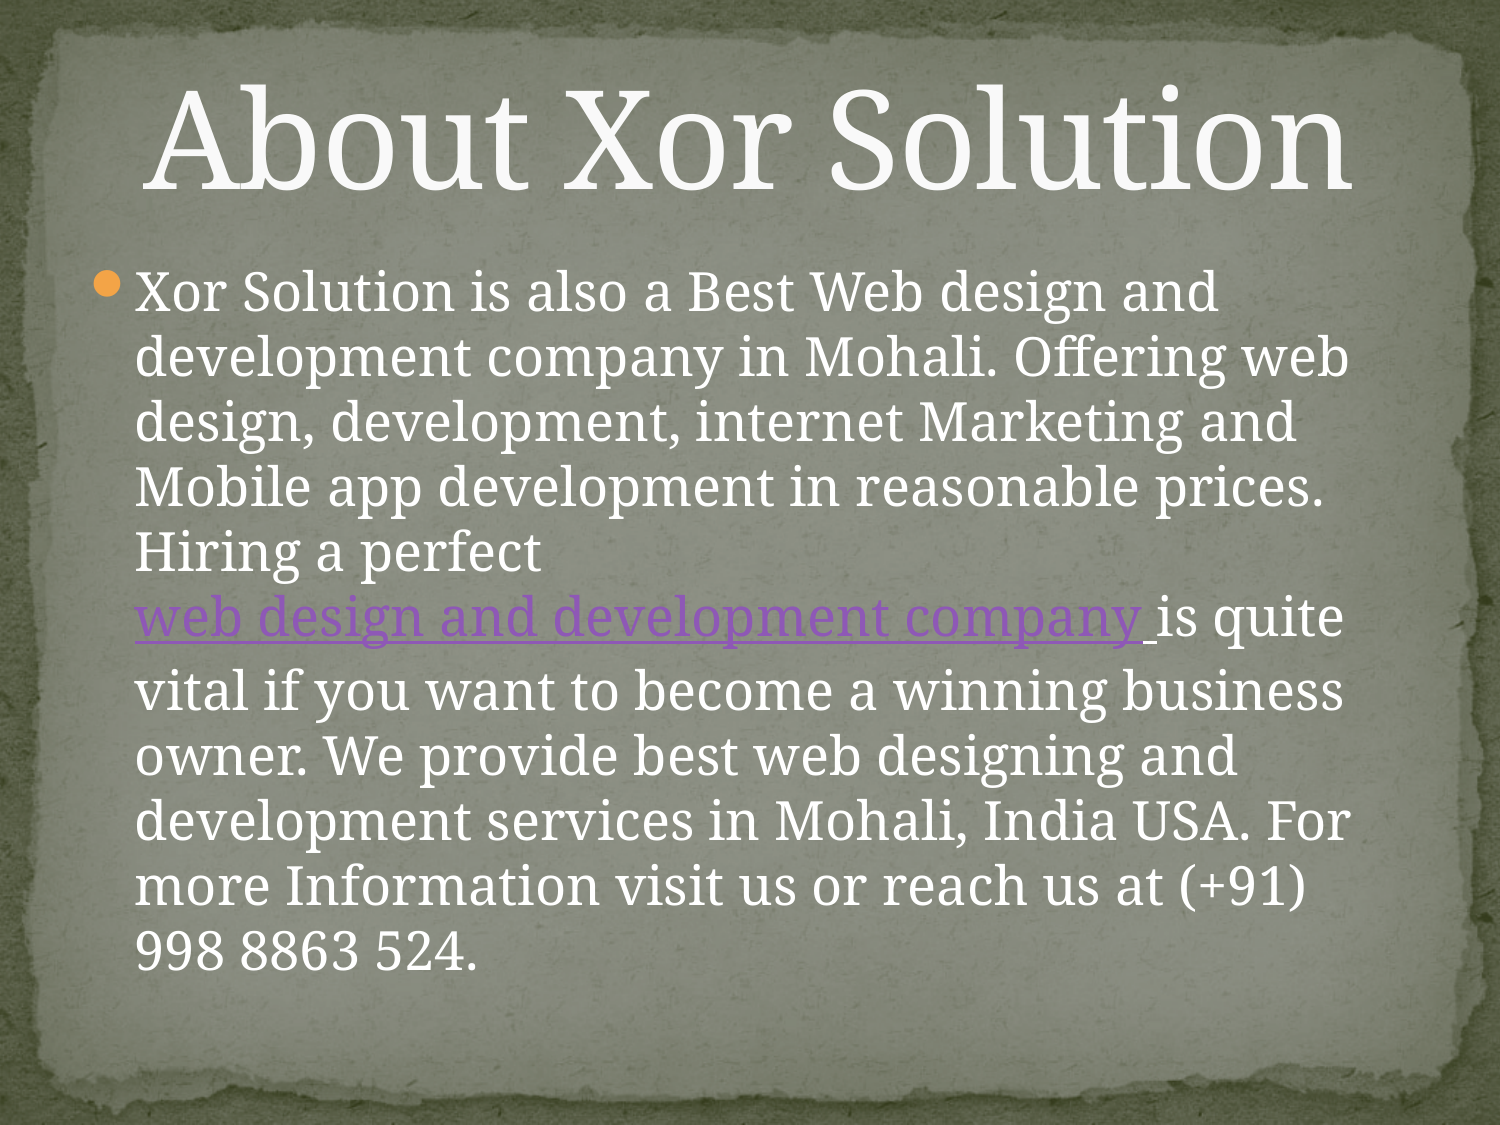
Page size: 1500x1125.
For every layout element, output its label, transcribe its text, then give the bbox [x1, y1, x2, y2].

title About Xor Solution [74, 24, 1425, 225]
list Xor Solution is also a Best Web design and development company in Mohali. Offering web design, development, internet Marketing and Mobile app development in reasonable prices. Hiring a perfect web design and development company is quite vital if you want to become a winning business owner. We provide best web designing and development services in Mohali, India USA. For more Information visit us or reach us at (+91) 998 8863 524. [75, 249, 1425, 1000]
